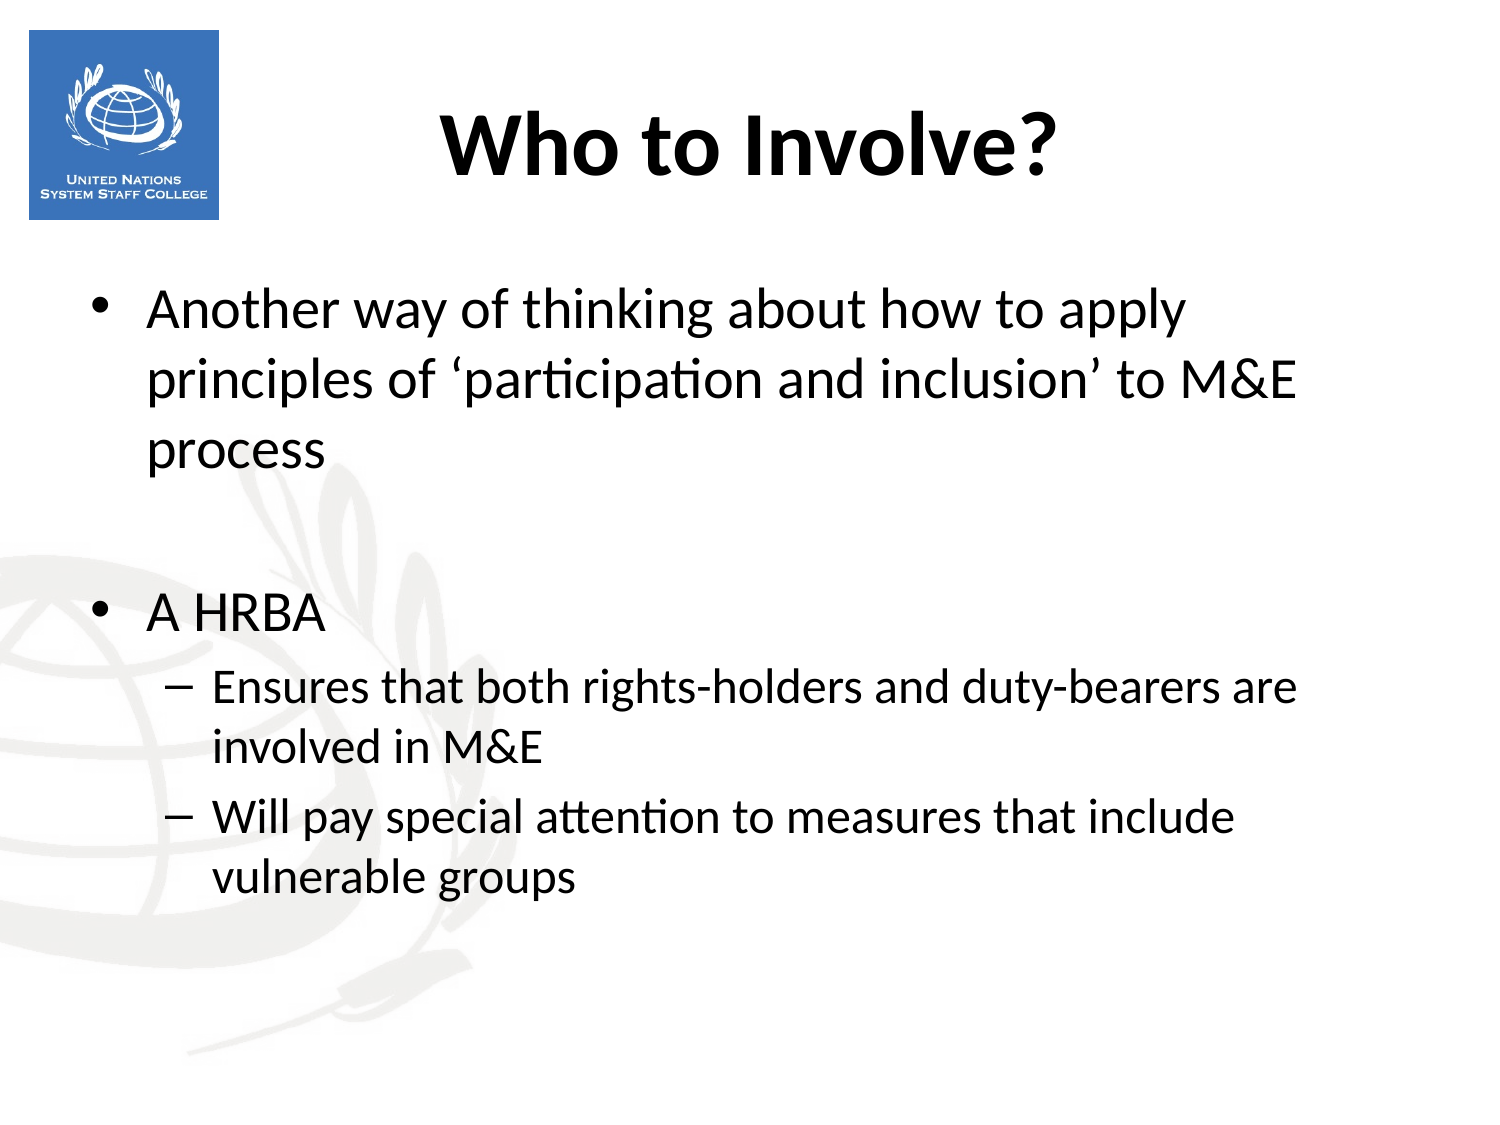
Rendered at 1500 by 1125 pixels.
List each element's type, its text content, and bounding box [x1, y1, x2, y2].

picture [29, 30, 219, 220]
list Another way of thinking about how to apply principles of ‘participation and inclusion’ to M&E process A HRBA Ensures that both rights-holders and duty-bearers are involved in M&E Will pay special attention to measures that include vulnerable groups [74, 262, 1426, 1006]
title Who to Involve? [74, 44, 1426, 233]
